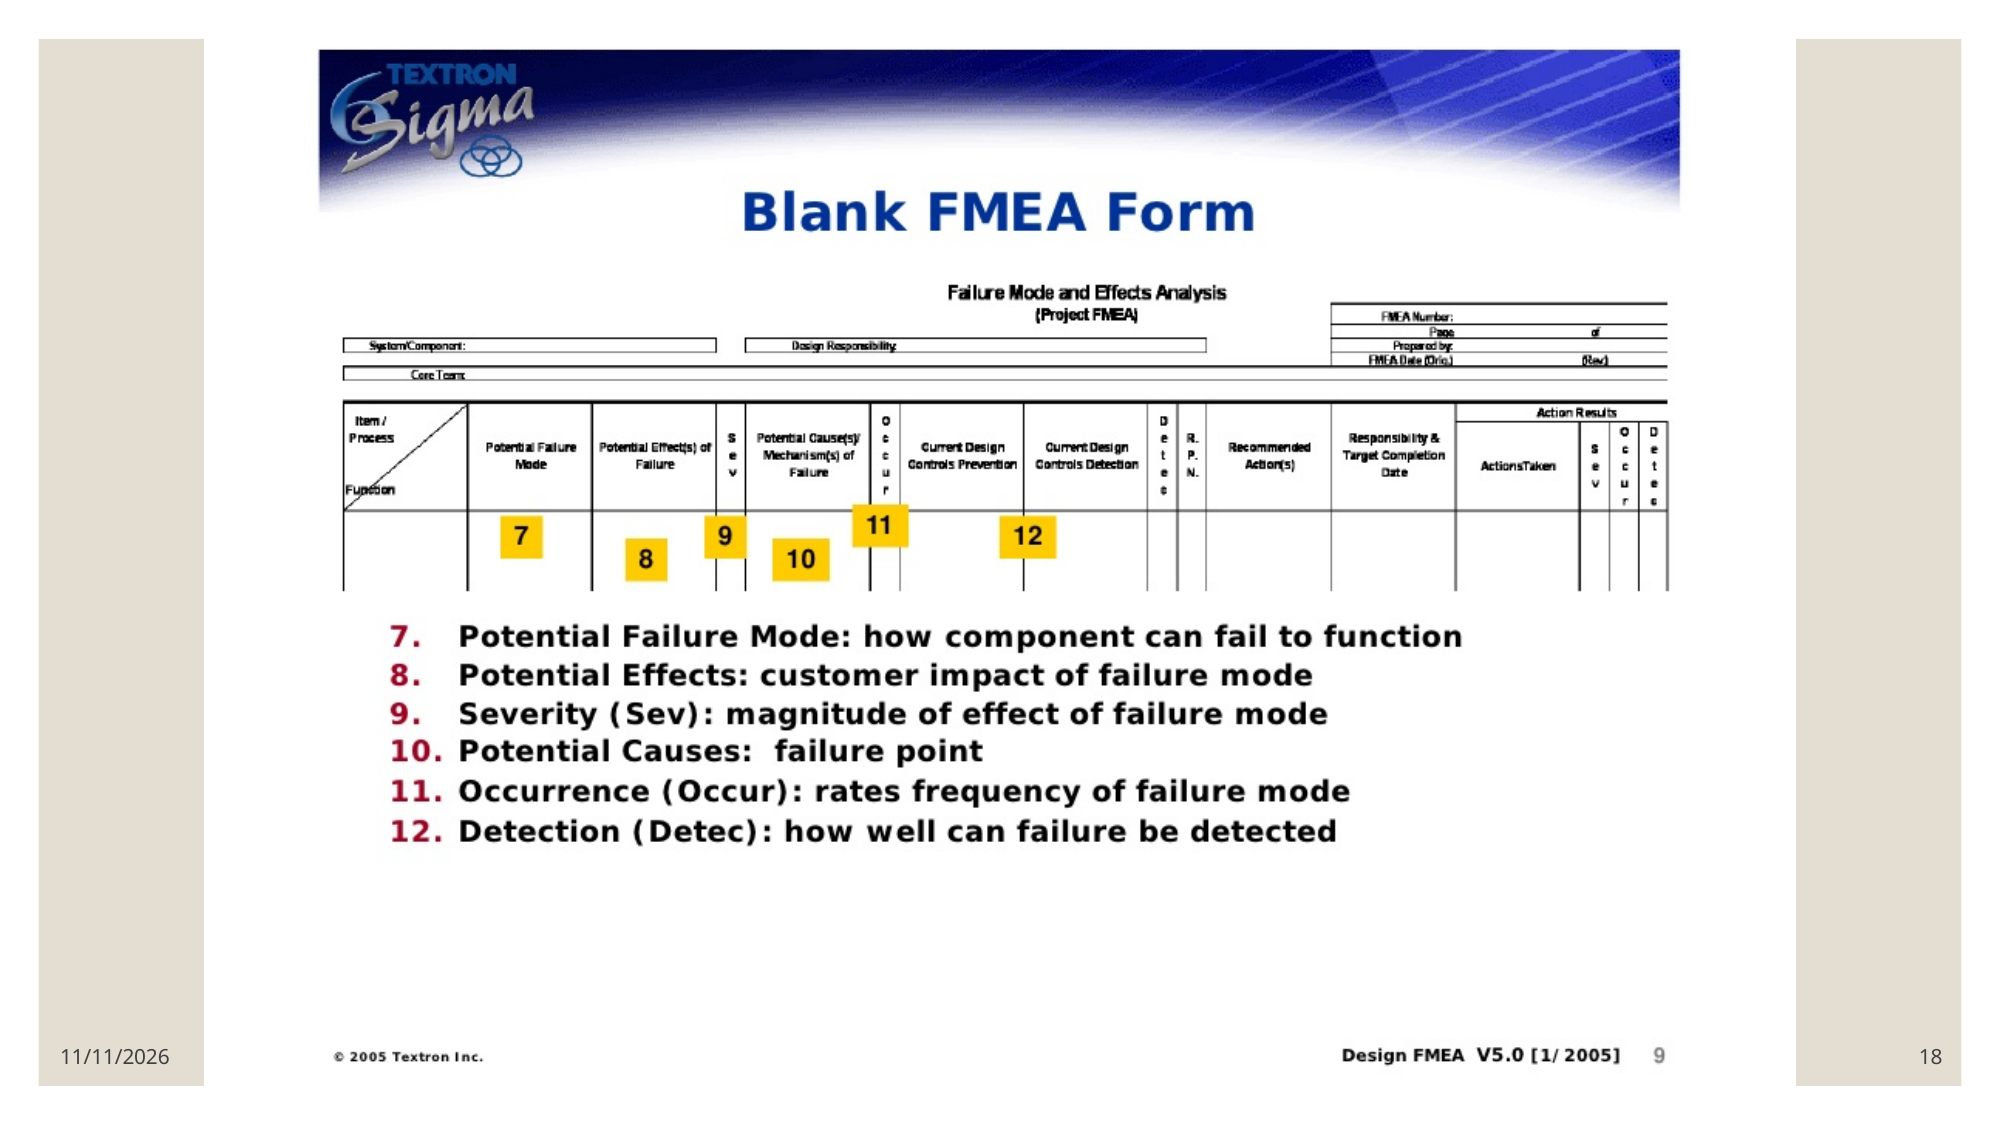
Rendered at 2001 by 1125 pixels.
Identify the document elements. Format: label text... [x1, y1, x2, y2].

slide_number 18 [1799, 1034, 1958, 1080]
picture [204, 0, 1796, 1125]
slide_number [45, 1034, 198, 1080]
